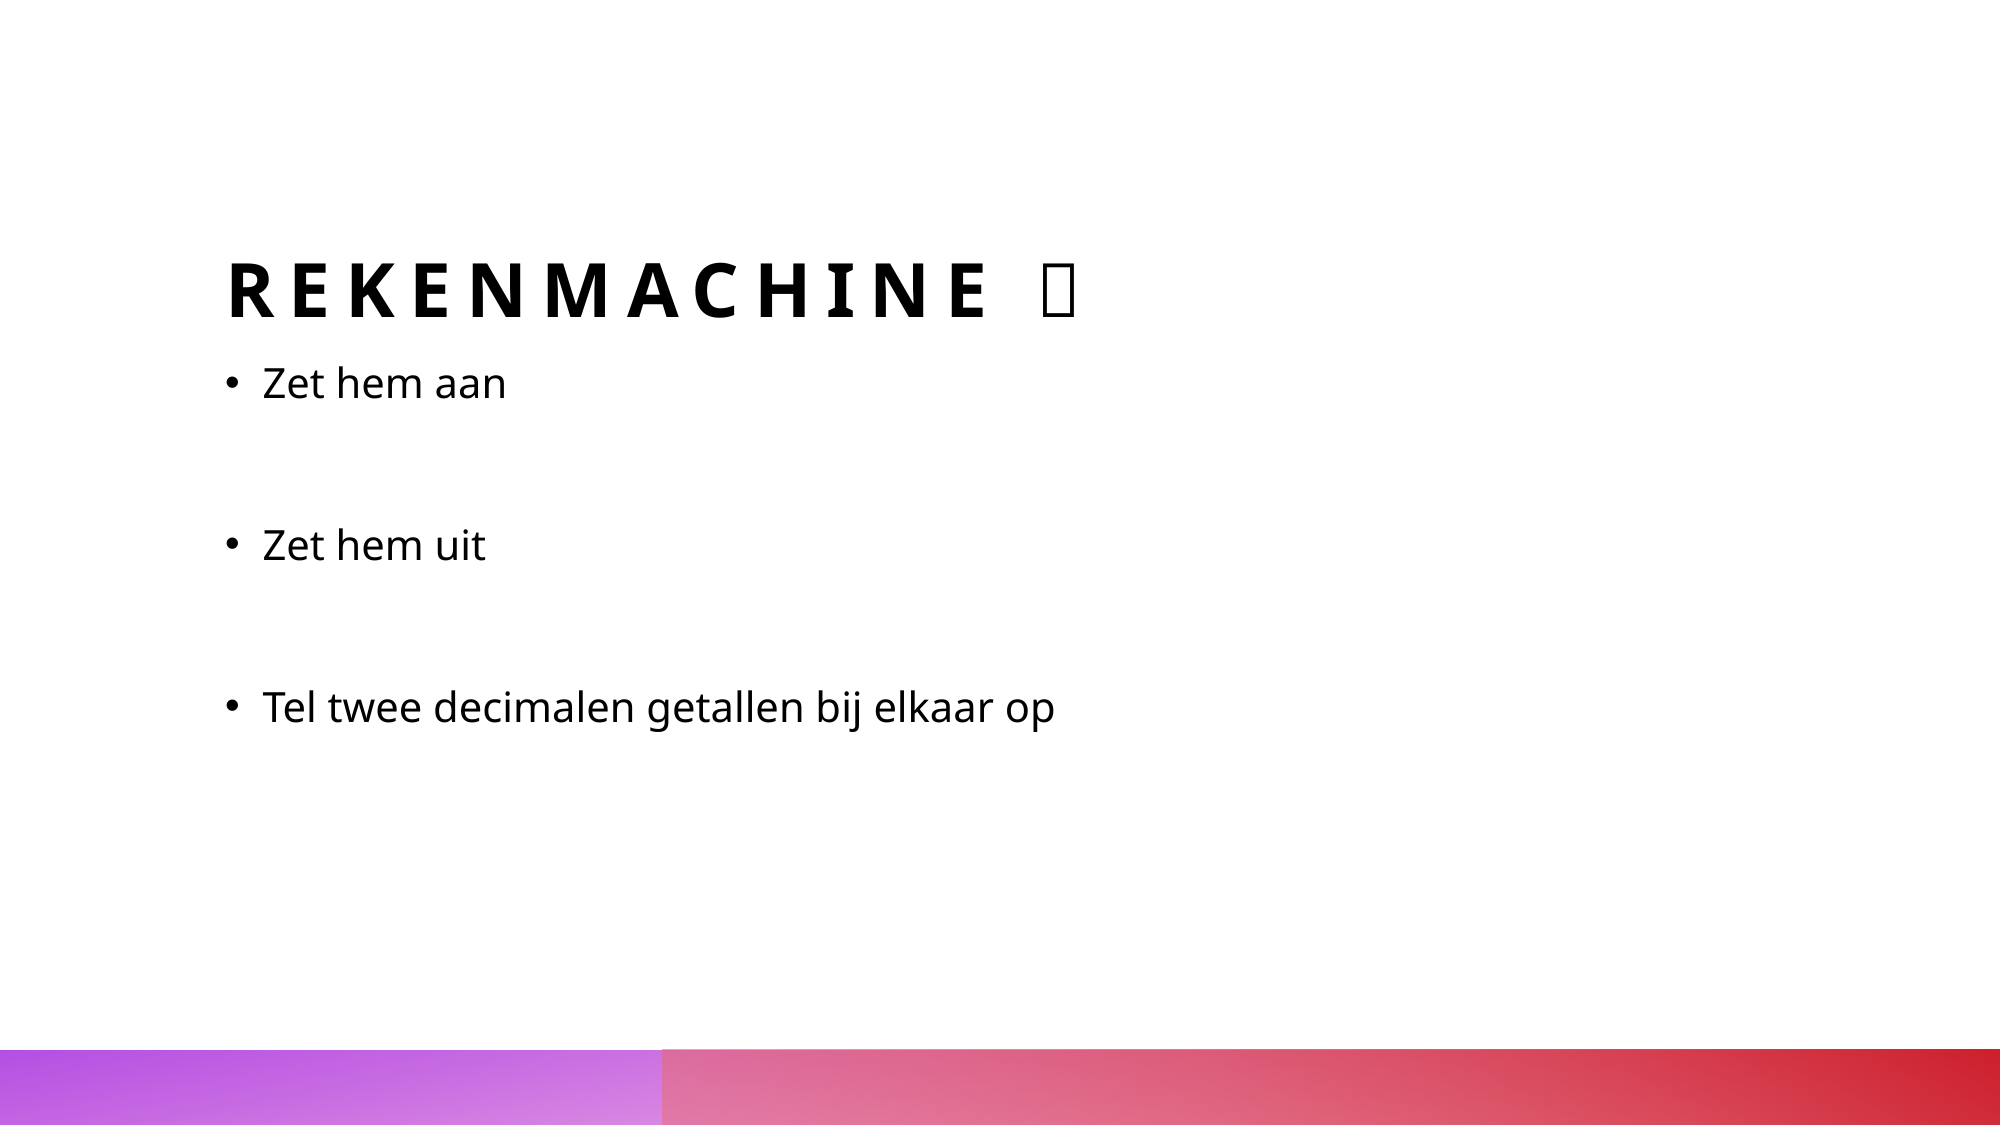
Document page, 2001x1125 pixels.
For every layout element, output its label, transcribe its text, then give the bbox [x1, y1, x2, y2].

list Zet hem aan Zet hem uit Tel twee decimalen getallen bij elkaar op [225, 346, 1905, 996]
title Rekenmachine  [225, 130, 1905, 333]
